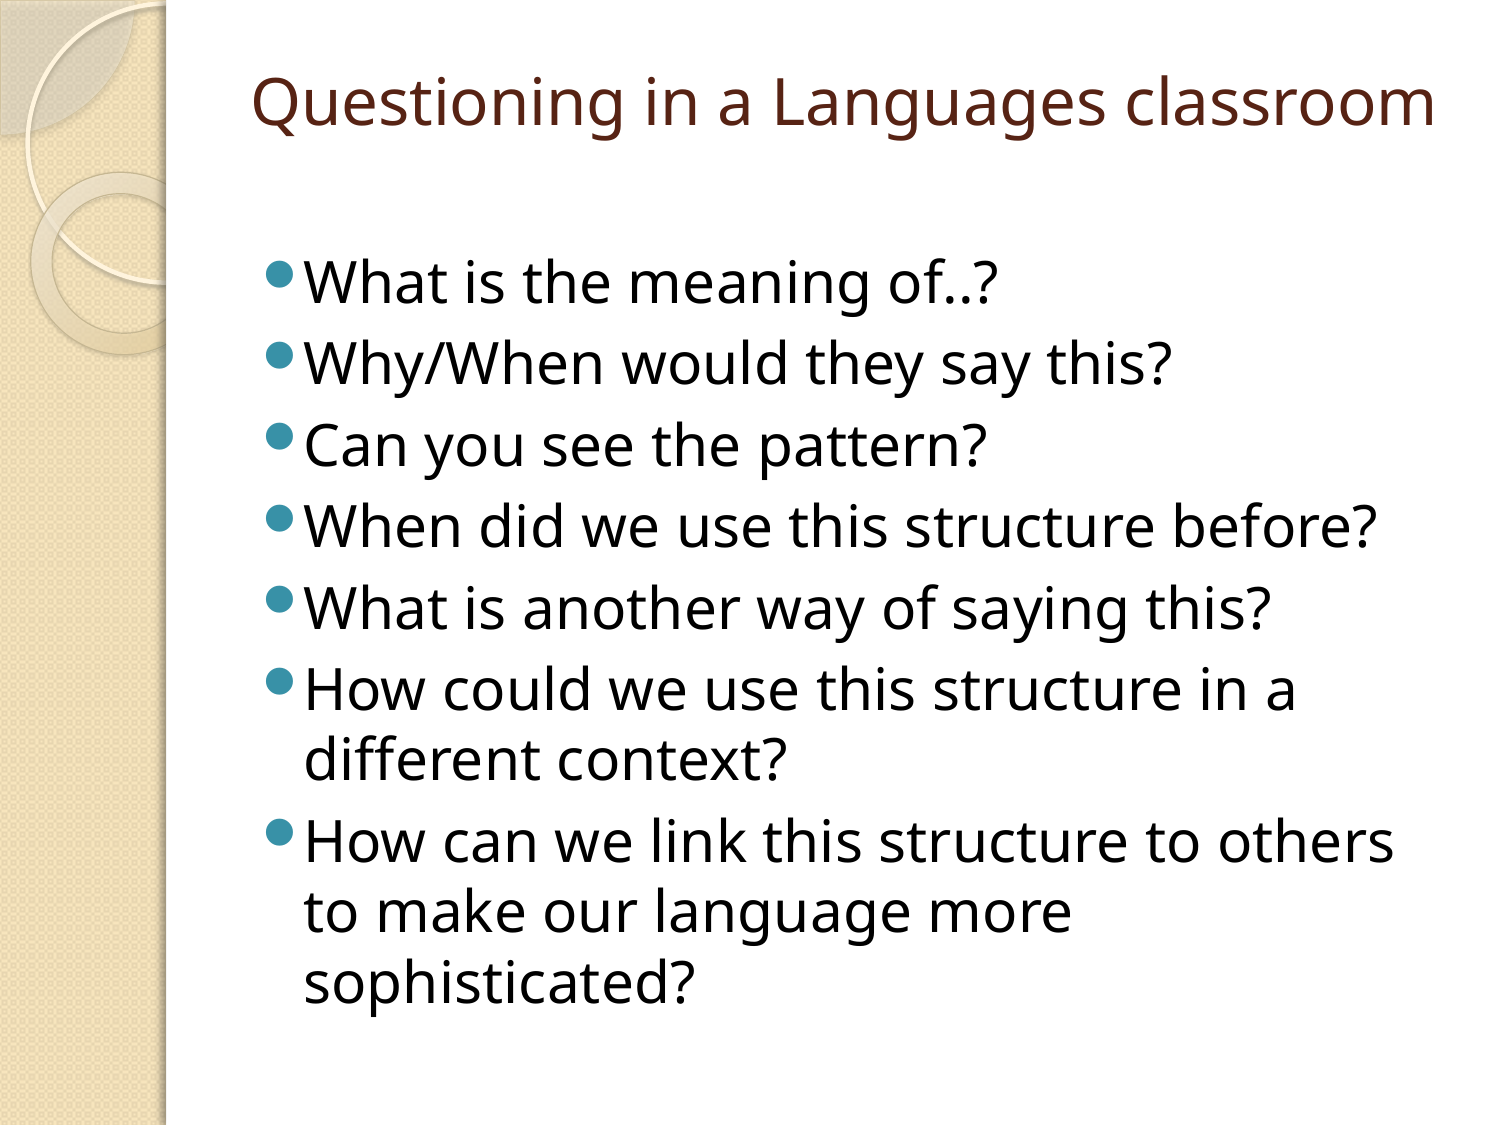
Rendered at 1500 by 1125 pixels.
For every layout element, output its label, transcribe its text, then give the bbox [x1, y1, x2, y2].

title Questioning in a Languages classroom [235, 45, 1466, 233]
list What is the meaning of..? Why/When would they say this? Can you see the pattern? When did we use this structure before? What is another way of saying this? How could we use this structure in a different context? How can we link this structure to others to make our language more sophisticated? [235, 237, 1466, 1025]
